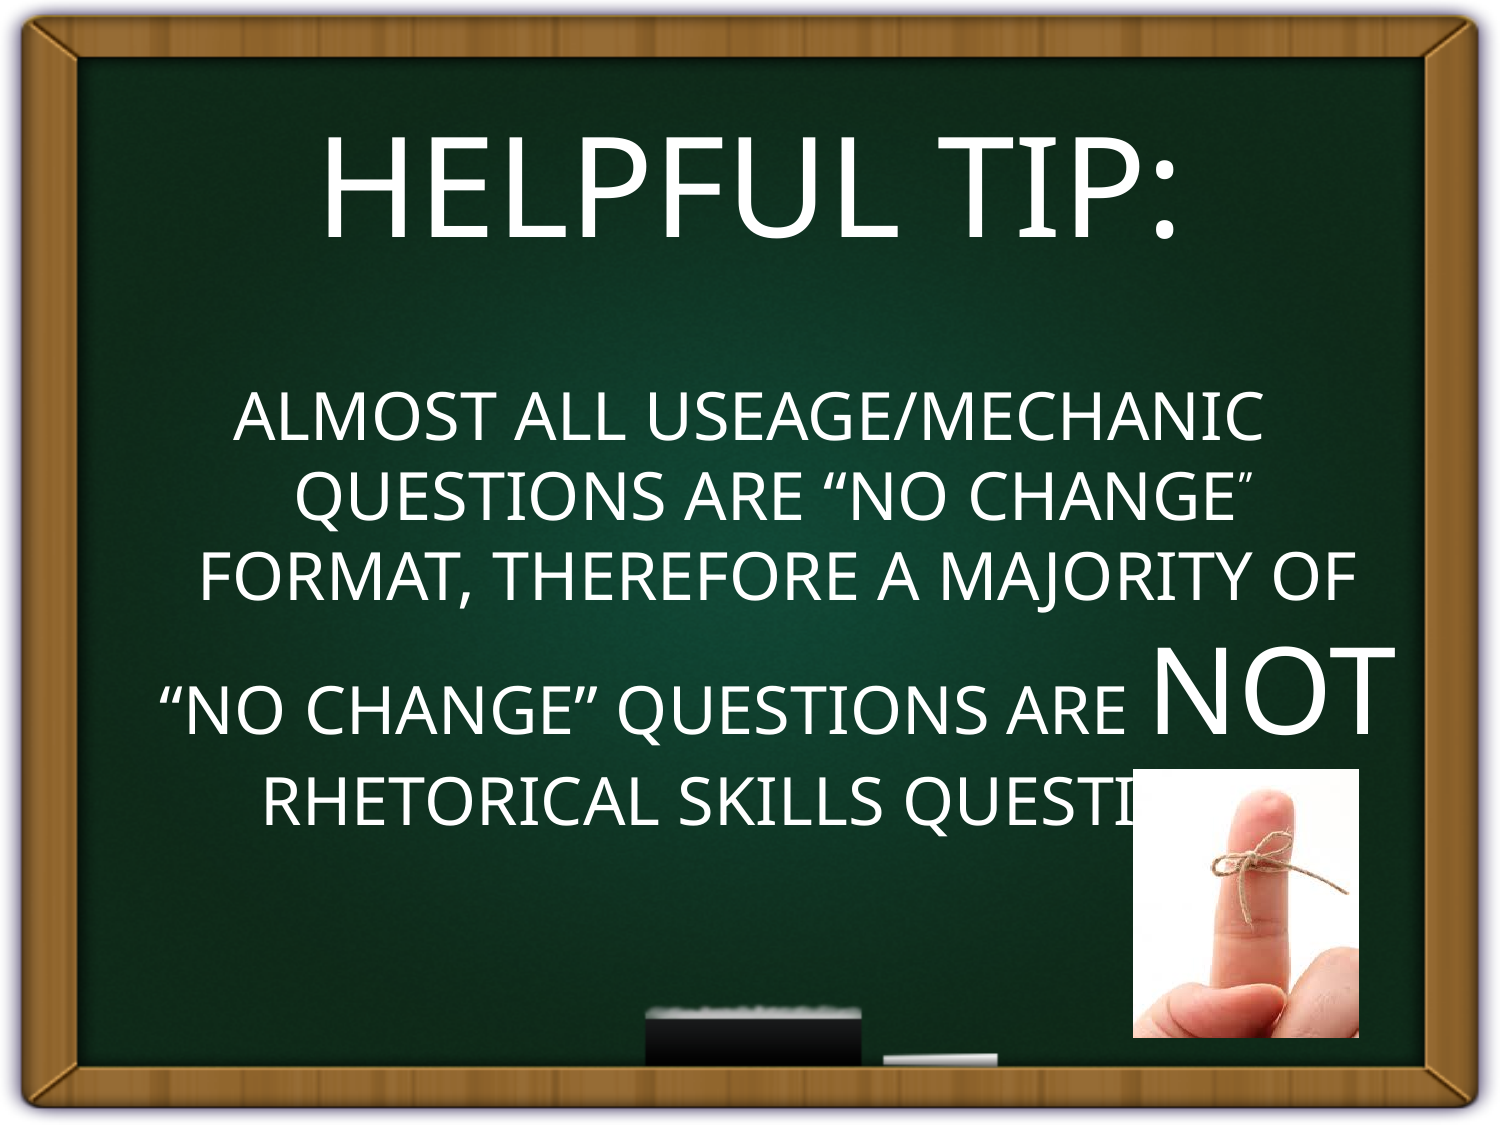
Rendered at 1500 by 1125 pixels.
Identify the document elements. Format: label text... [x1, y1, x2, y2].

picture [0, 0, 1500, 1125]
list ALMOST ALL USEAGE/MECHANIC QUESTIONS ARE “NO CHANGE” FORMAT, THEREFORE A MAJORITY OF “NO CHANGE” QUESTIONS ARE NOT RHETORICAL SKILLS QUESTIONS! [75, 262, 1425, 1005]
title HELPFUL TIP: [75, 45, 1425, 262]
